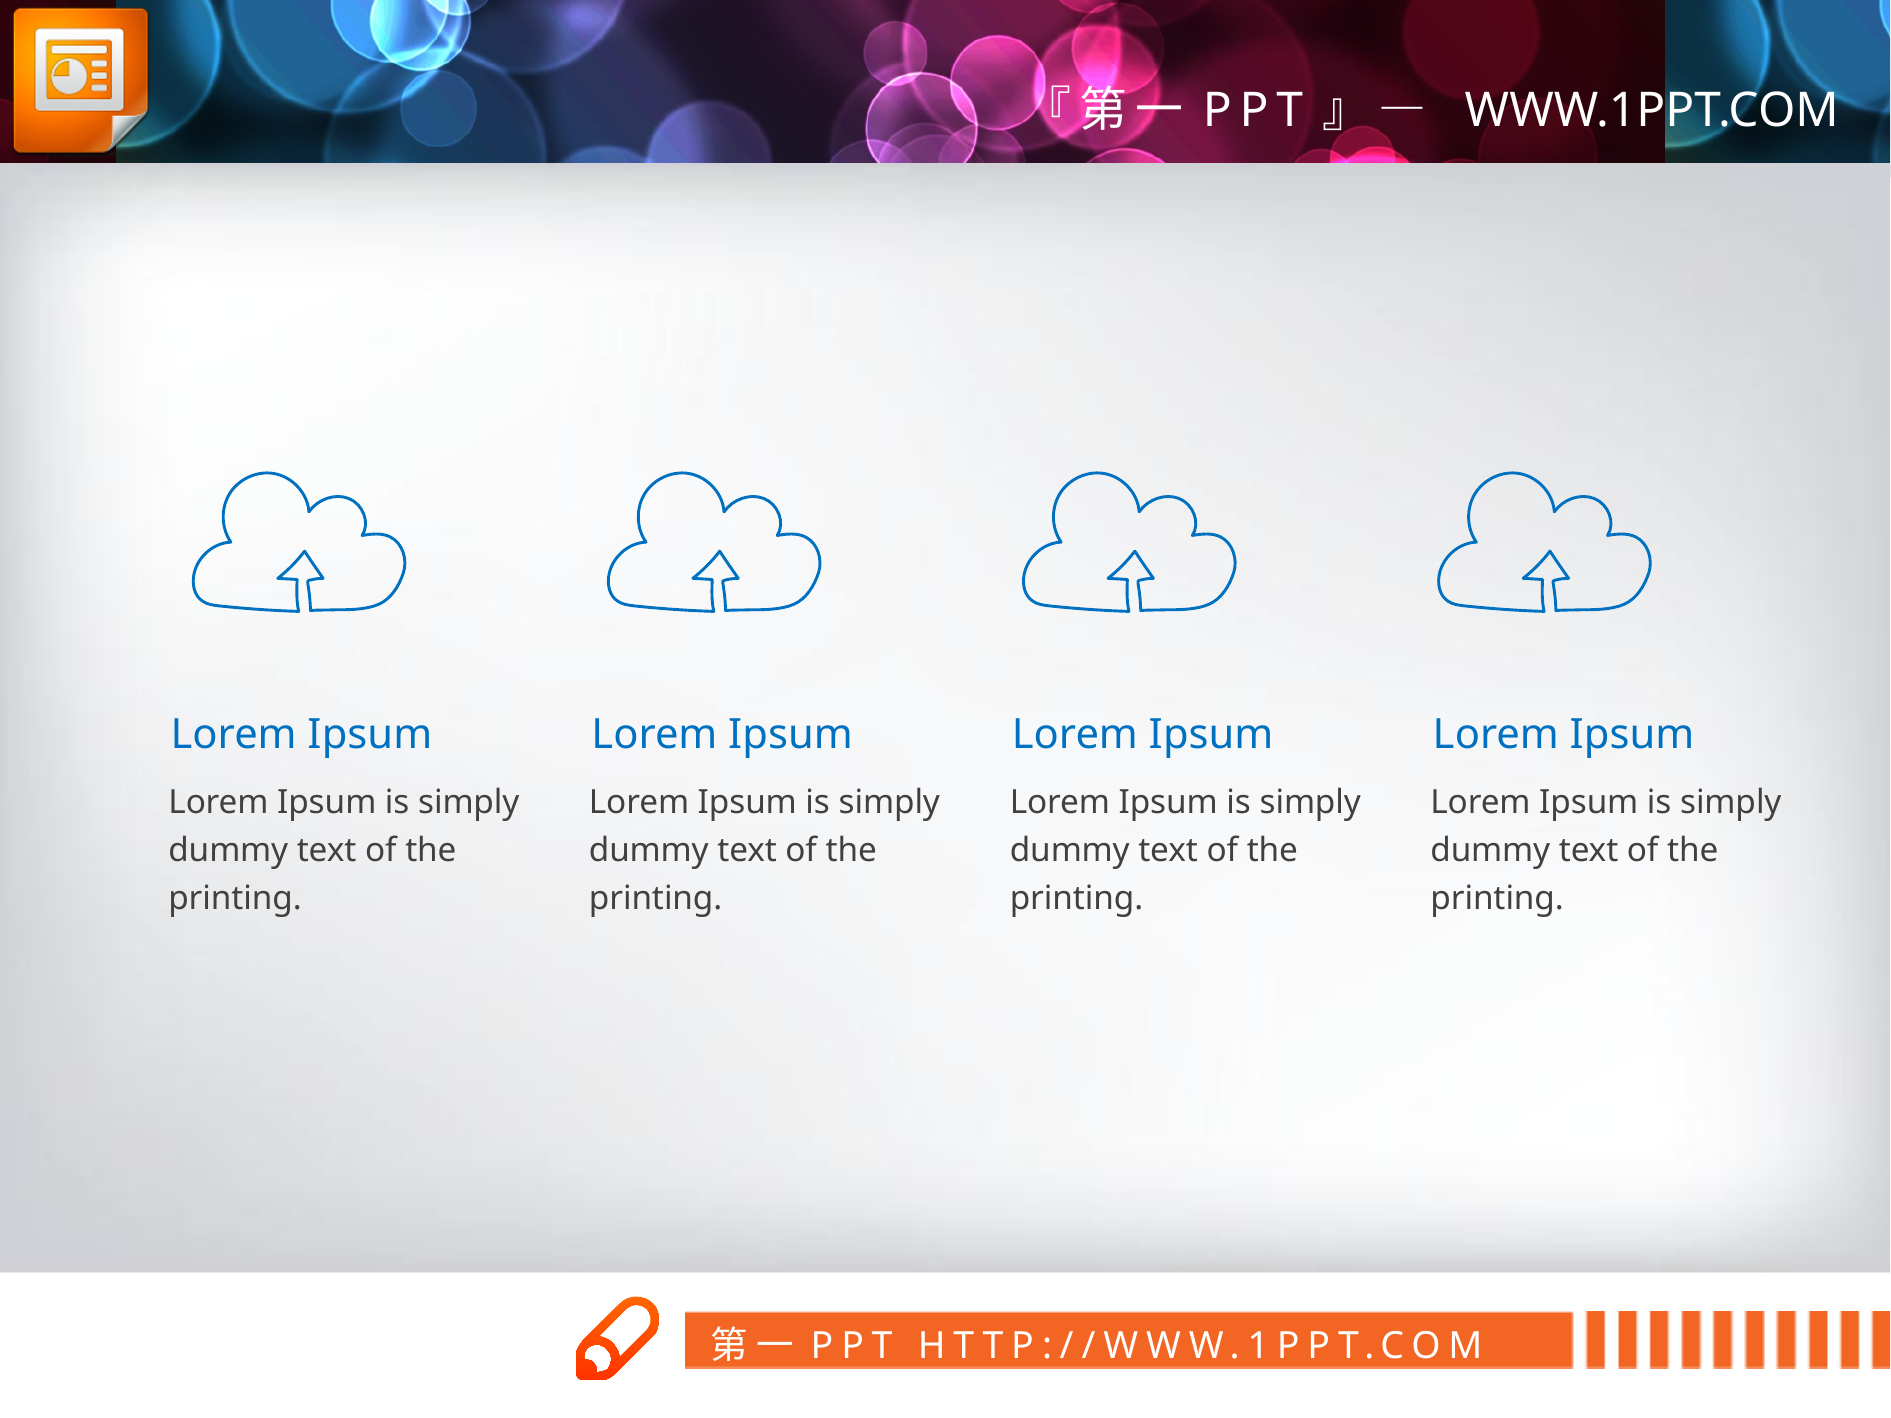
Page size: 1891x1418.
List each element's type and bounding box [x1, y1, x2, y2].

text_box [994, 698, 1384, 922]
text_box [193, 472, 405, 612]
text_box [1438, 472, 1651, 612]
picture [685, 1311, 1891, 1369]
text_box [1415, 698, 1804, 922]
text_box [608, 472, 820, 612]
text_box [573, 698, 963, 922]
picture [0, 0, 1891, 1275]
text_box [153, 698, 542, 922]
text_box [1023, 472, 1236, 612]
